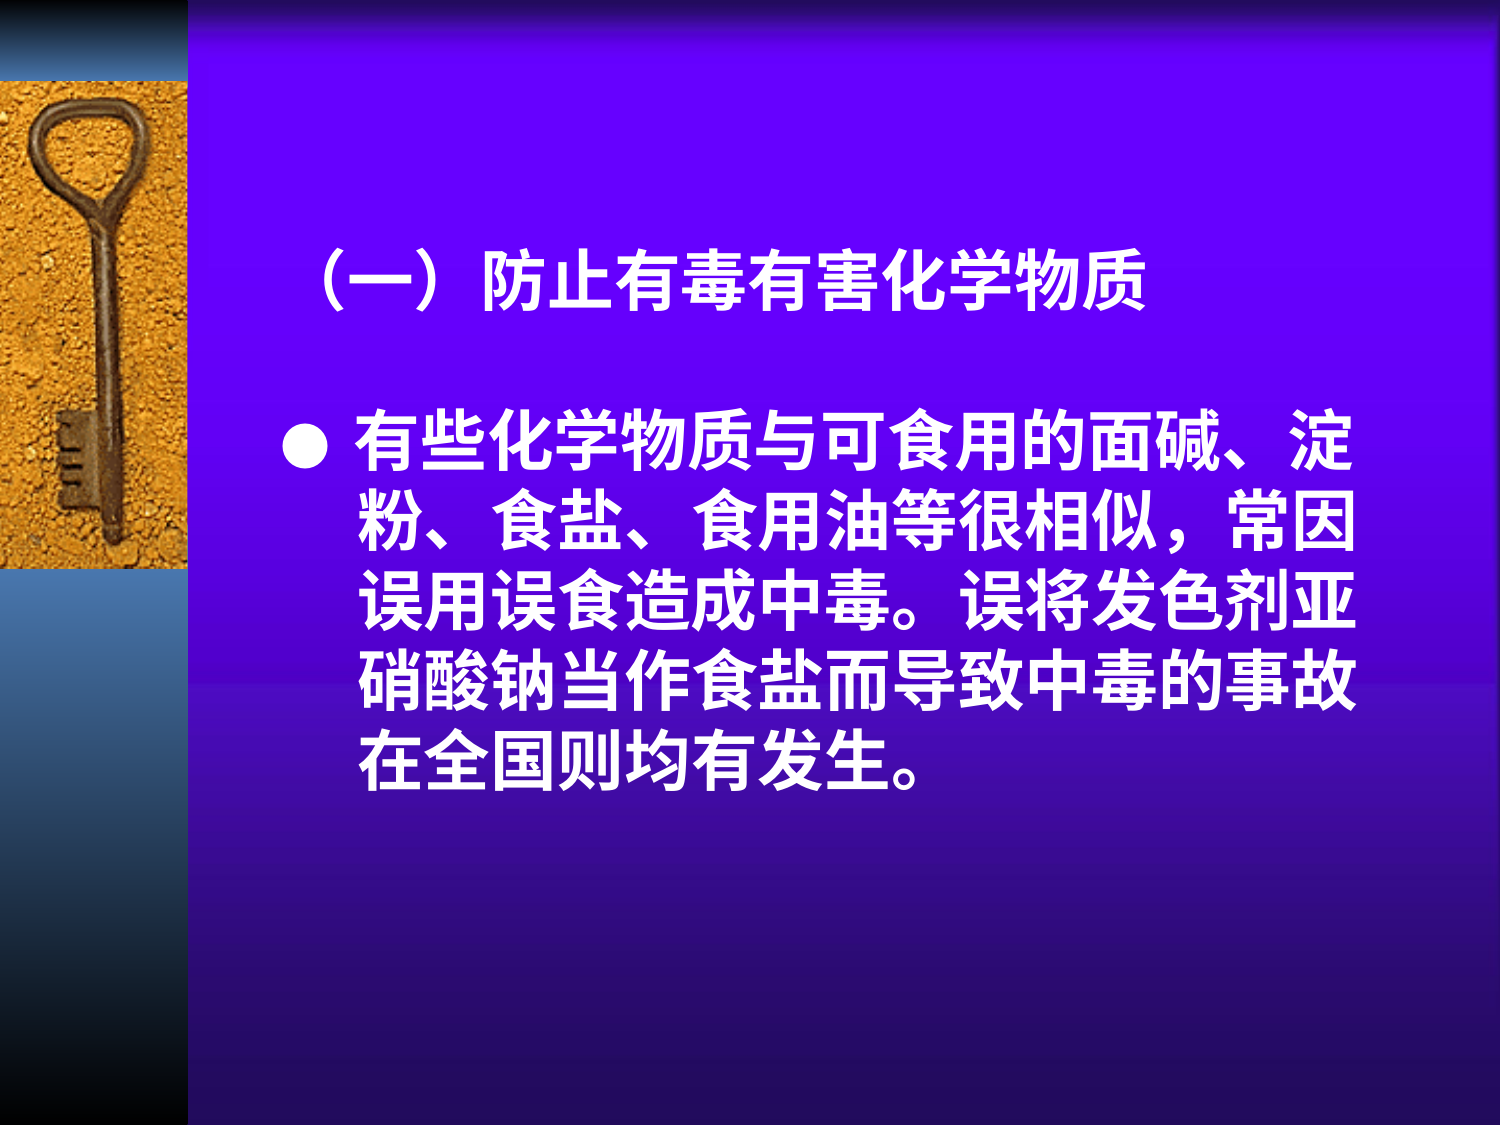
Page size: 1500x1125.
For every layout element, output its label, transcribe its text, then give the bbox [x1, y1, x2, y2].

picture [0, 0, 1500, 1125]
text_box （一）防止有毒有害化学物质 ● 有些化学物质与可食用的面碱、淀 粉、食盐、食用油等很相似，常因 误用误食造成中毒。误将发色剂亚 硝酸钠当作食盐而导致中毒的事故 在全国则均有发生。 [265, 231, 1424, 887]
